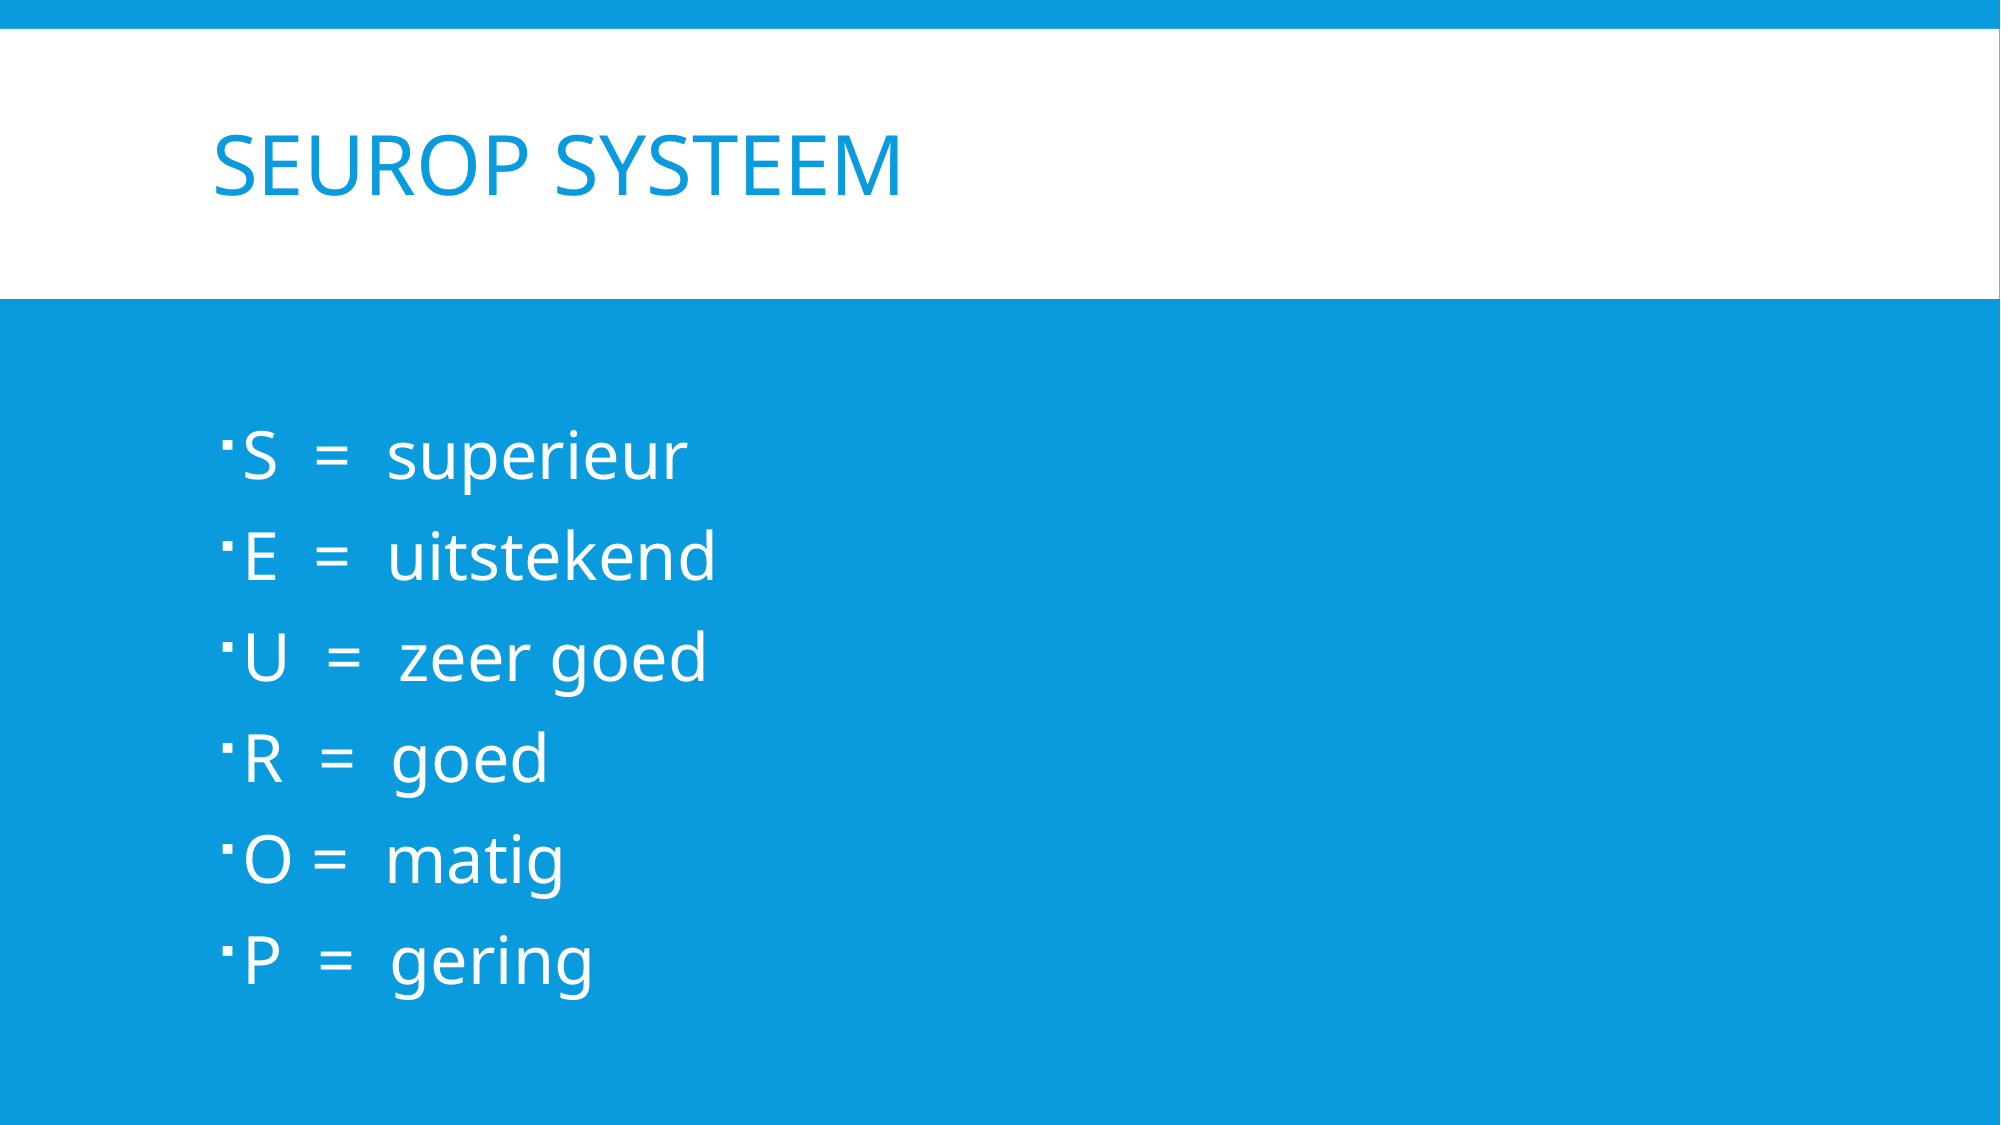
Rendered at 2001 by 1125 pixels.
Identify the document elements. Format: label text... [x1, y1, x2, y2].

title SEUROP systeem [197, 46, 1803, 295]
list S = superieur E = uitstekend U = zeer goed R = goed O = matig P = gering [197, 329, 1803, 1020]
